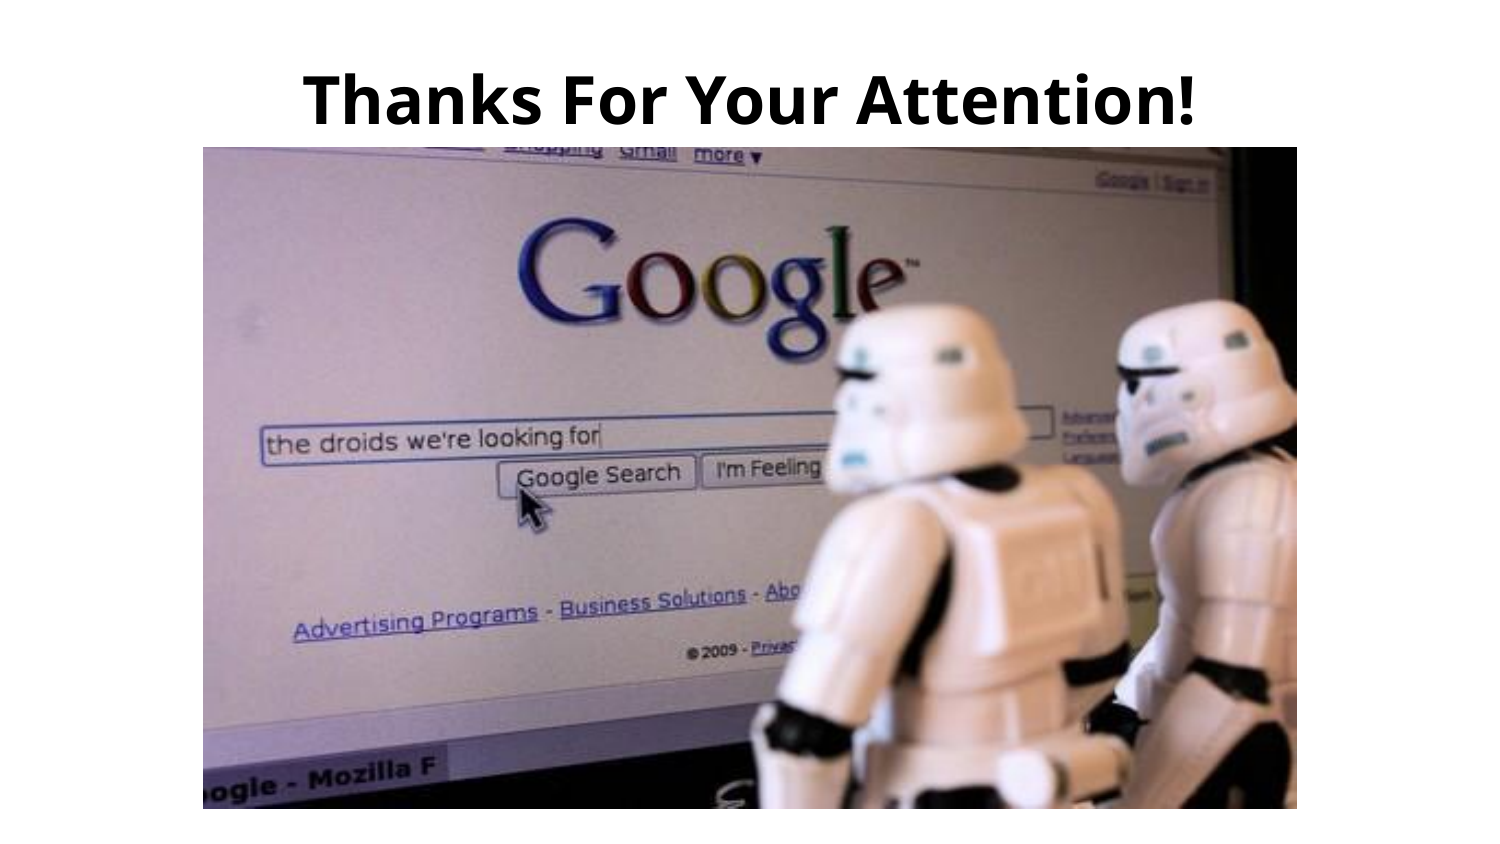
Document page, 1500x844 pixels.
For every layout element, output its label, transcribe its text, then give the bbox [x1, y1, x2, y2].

picture [203, 147, 1297, 809]
text_box Thanks For Your Attention! [114, 42, 1386, 139]
